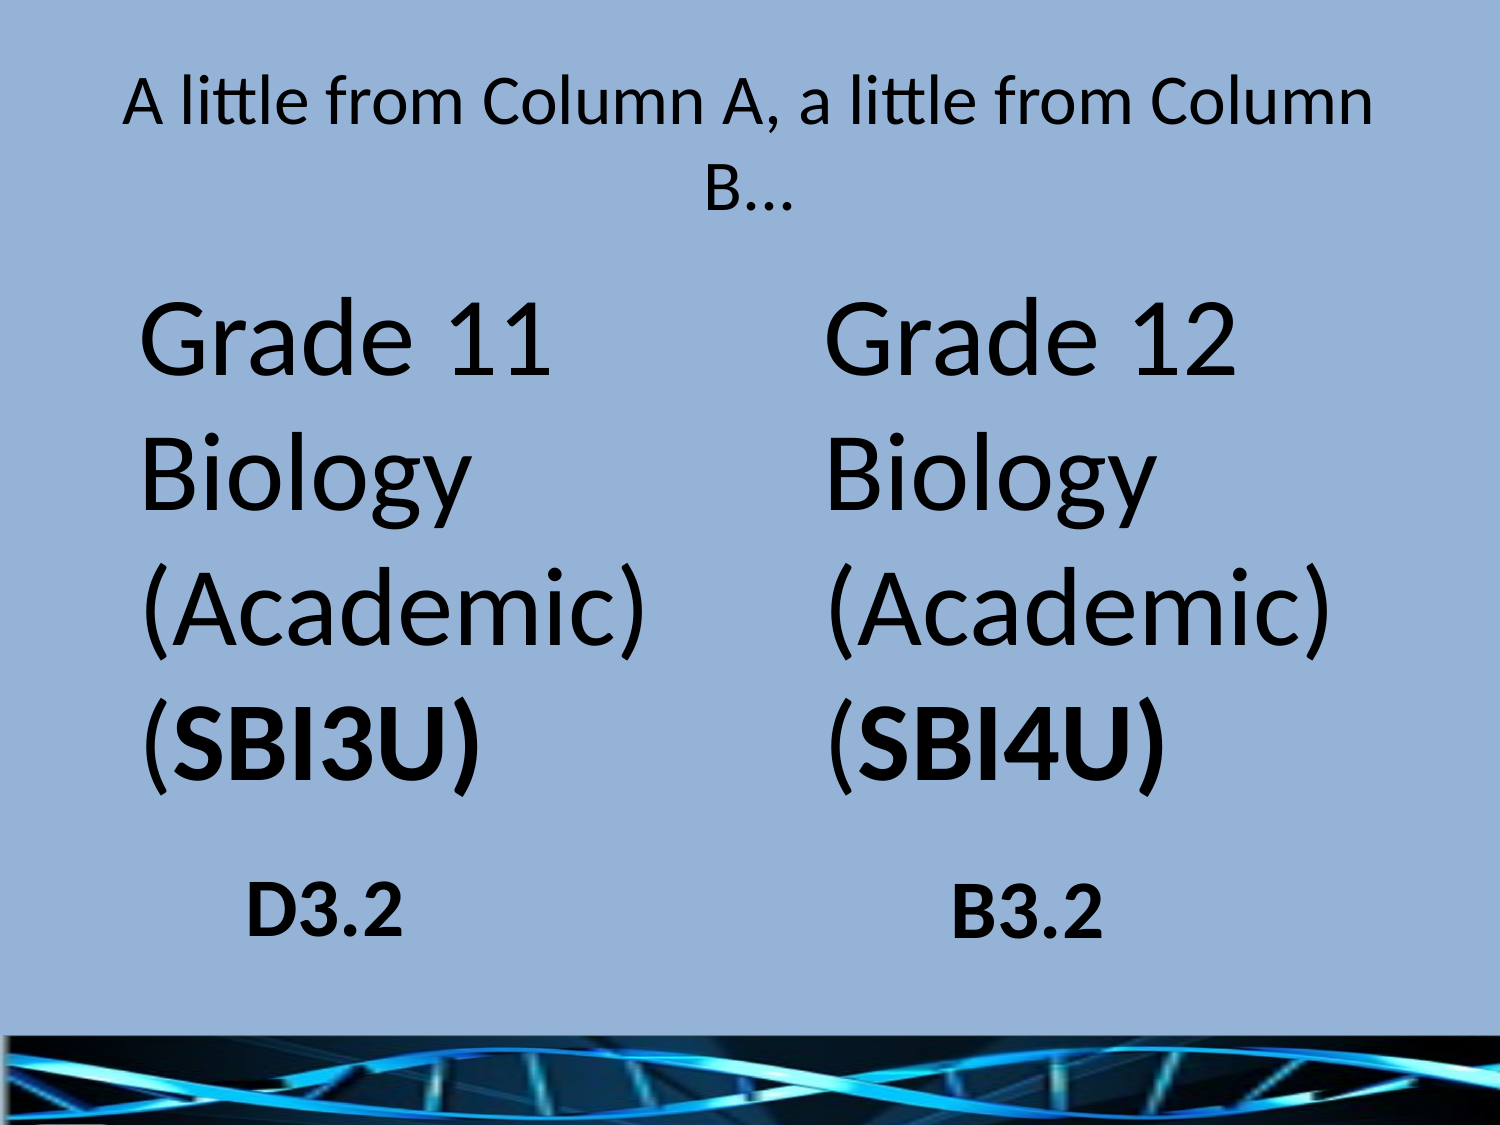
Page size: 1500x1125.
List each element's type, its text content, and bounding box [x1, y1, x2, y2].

text_box Grade 11 Biology (Academic) (SBI3U) [123, 255, 680, 811]
text_box B3.2 [807, 847, 1353, 963]
picture [4, 323, 1500, 1125]
title A little from Column A, a little from Column B... [75, 45, 1425, 233]
text_box D3.2 [0, 846, 650, 961]
text_box Grade 12 Biology (Academic) (SBI4U) [809, 255, 1365, 811]
